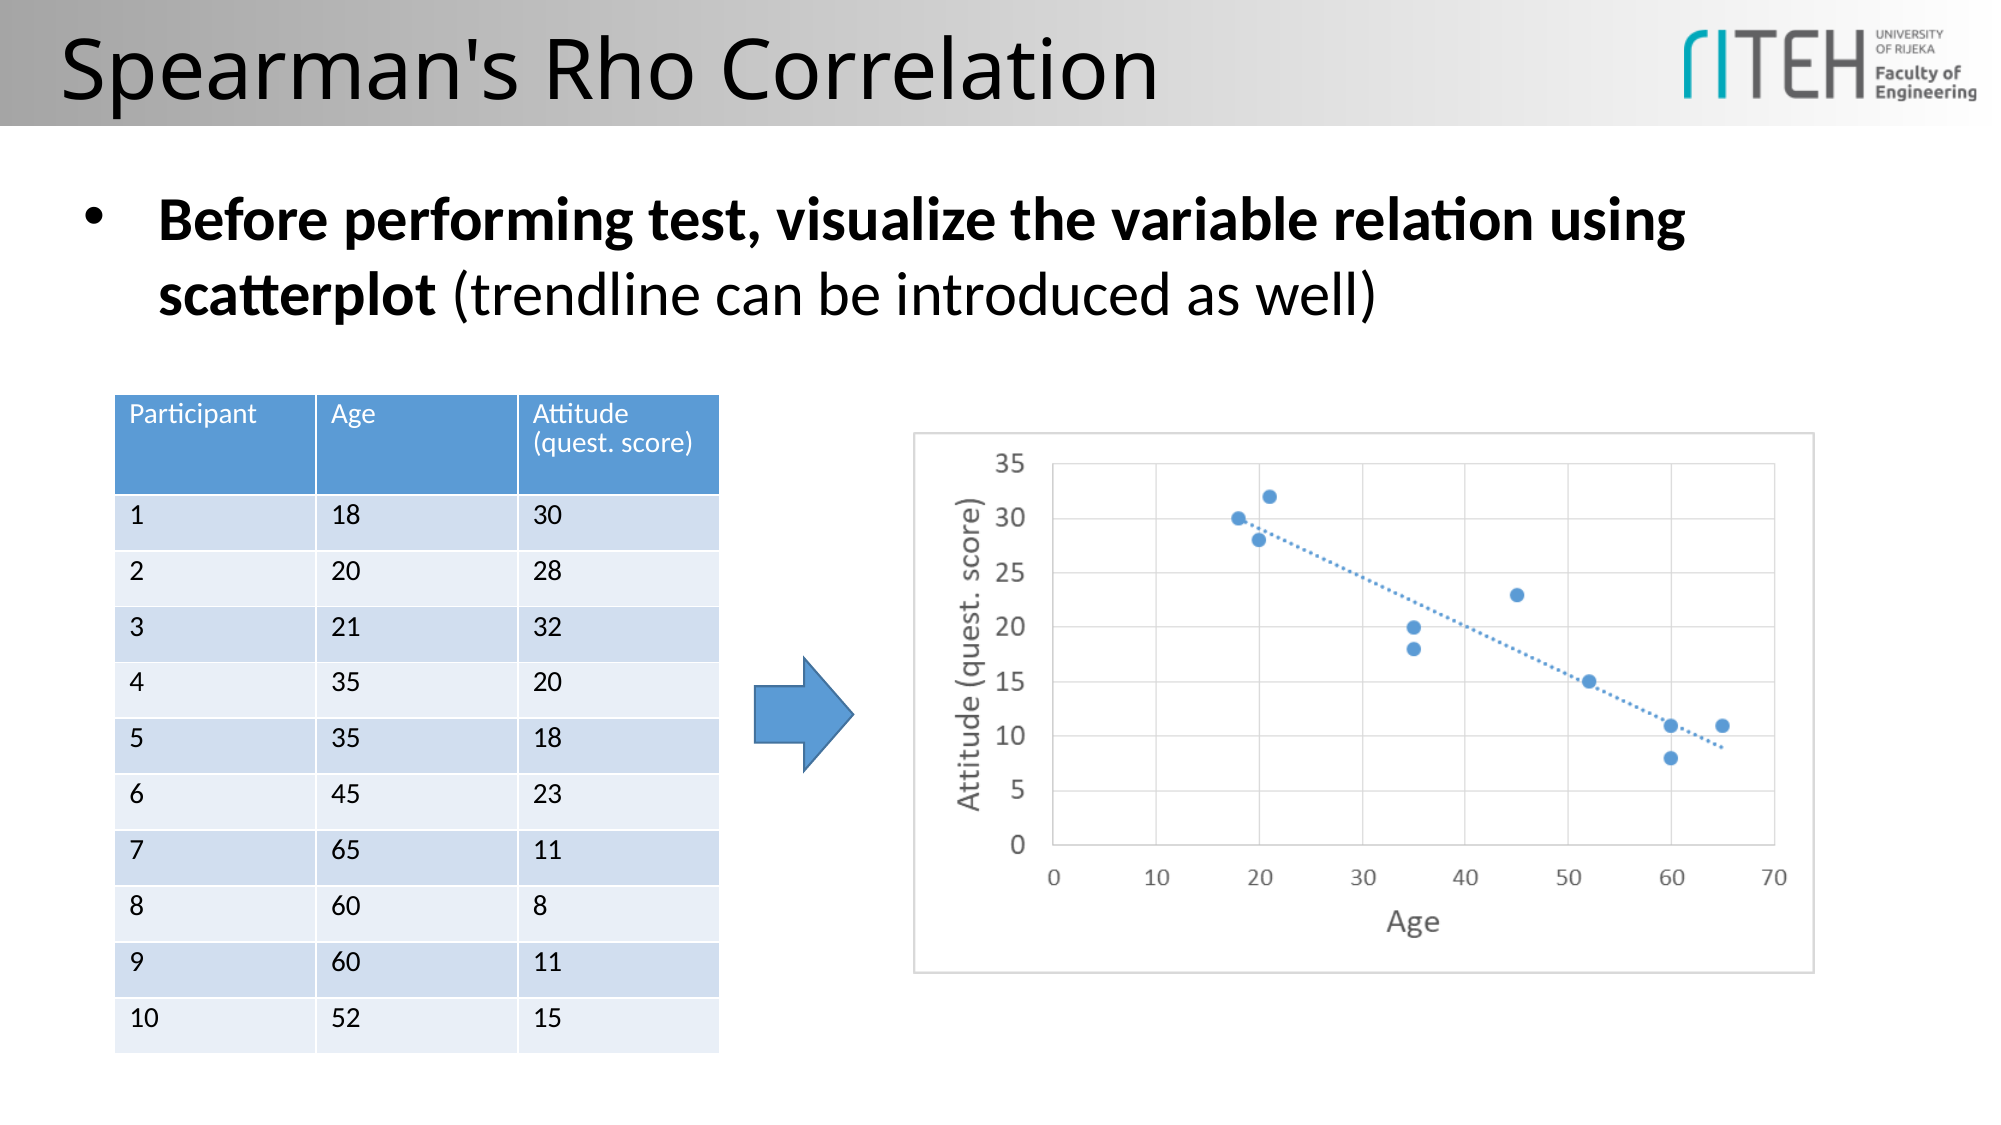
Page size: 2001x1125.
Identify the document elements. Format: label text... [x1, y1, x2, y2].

table_cell 45 [317, 775, 517, 829]
table_cell 21 [317, 607, 517, 662]
table_cell 8 [519, 887, 719, 941]
title Spearman's Rho Correlation [45, 20, 1601, 126]
table_cell 8 [115, 887, 315, 941]
table_cell 60 [317, 887, 517, 941]
table_cell 6 [115, 775, 315, 829]
table_cell 2 [115, 552, 315, 606]
table_cell 10 [115, 999, 315, 1053]
table_cell 11 [519, 943, 719, 997]
table_cell 32 [519, 607, 719, 662]
table_cell 35 [317, 719, 517, 773]
table_cell 52 [317, 999, 517, 1053]
text_box [0, 0, 2000, 127]
table_cell 20 [519, 663, 719, 717]
table_cell 4 [115, 663, 315, 717]
table_cell 20 [317, 552, 517, 606]
table_cell 28 [519, 552, 719, 606]
table_cell 23 [519, 775, 719, 829]
picture [913, 432, 1815, 975]
table_header Age [317, 395, 517, 494]
table_cell 5 [115, 719, 315, 773]
table_cell 18 [317, 496, 517, 550]
table_cell 7 [115, 831, 315, 885]
table_cell 65 [317, 831, 517, 885]
table_header Attitude (quest. score) [519, 395, 719, 494]
table_cell 15 [519, 999, 719, 1053]
table_cell 35 [317, 663, 517, 717]
table_cell 3 [115, 607, 315, 662]
table_cell 30 [519, 496, 719, 550]
table_cell 18 [519, 719, 719, 773]
table_cell 1 [115, 496, 315, 550]
table_header Participant [115, 395, 315, 494]
table_cell 11 [519, 831, 719, 885]
text_box [753, 655, 855, 774]
text_box Before performing test, visualize the variable relation using scatterplot (trendline can be introduced as well) [68, 170, 1932, 335]
picture [1683, 20, 1977, 107]
table_cell 60 [317, 943, 517, 997]
table_cell 9 [115, 943, 315, 997]
